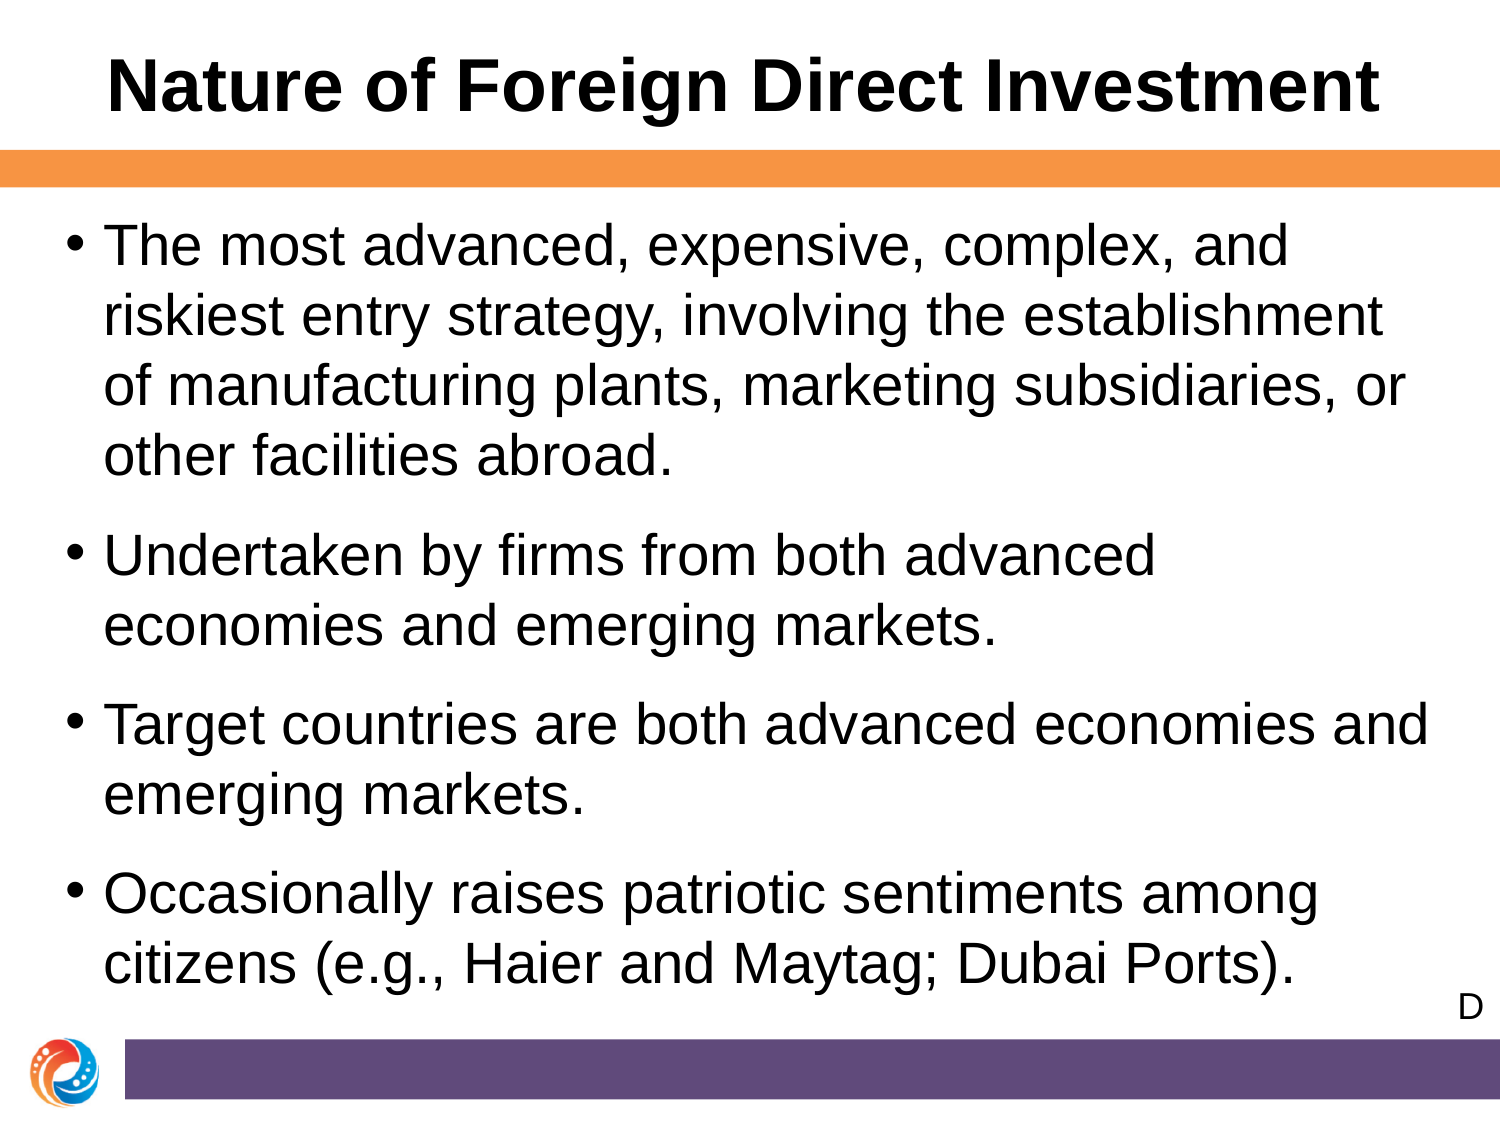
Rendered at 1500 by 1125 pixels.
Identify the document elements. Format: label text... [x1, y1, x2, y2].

picture [23, 1032, 105, 1111]
subtitle The most advanced, expensive, complex, and riskiest entry strategy, involving the establishment of manufacturing plants, marketing subsidiaries, or other facilities abroad. Undertaken by firms from both advanced economies and emerging markets. Target countries are both advanced economies and emerging markets. Occasionally raises patriotic sentiments among citizens (e.g., Haier and Maytag; Dubai Ports). [49, 199, 1451, 1026]
title Nature of Foreign Direct Investment [49, 12, 1438, 148]
text_box D [1442, 974, 1500, 1035]
text_box [125, 1039, 1500, 1100]
footer Copyright © 2014 Pearson Education [512, 1042, 988, 1103]
text_box [0, 148, 1500, 190]
